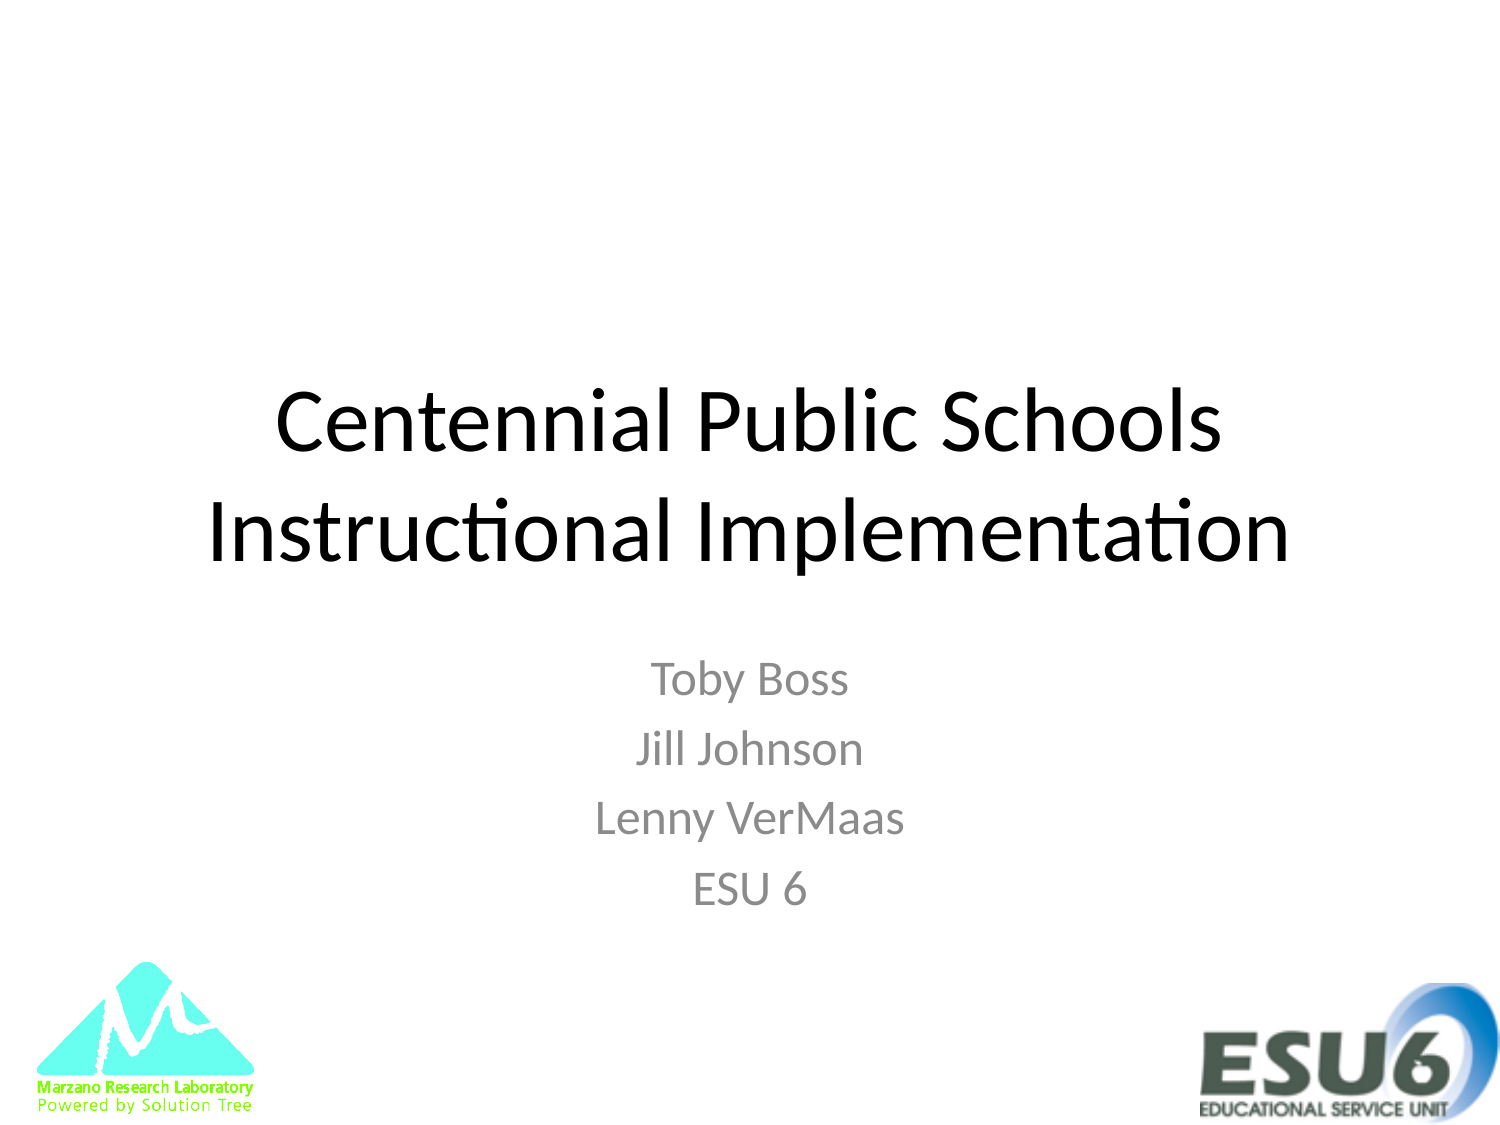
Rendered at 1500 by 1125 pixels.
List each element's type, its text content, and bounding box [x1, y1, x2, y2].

title Centennial Public Schools Instructional Implementation [112, 349, 1388, 591]
subtitle Toby Boss Jill Johnson Lenny VerMaas ESU 6 [225, 637, 1275, 925]
picture [37, 962, 254, 1114]
picture [1200, 983, 1500, 1125]
